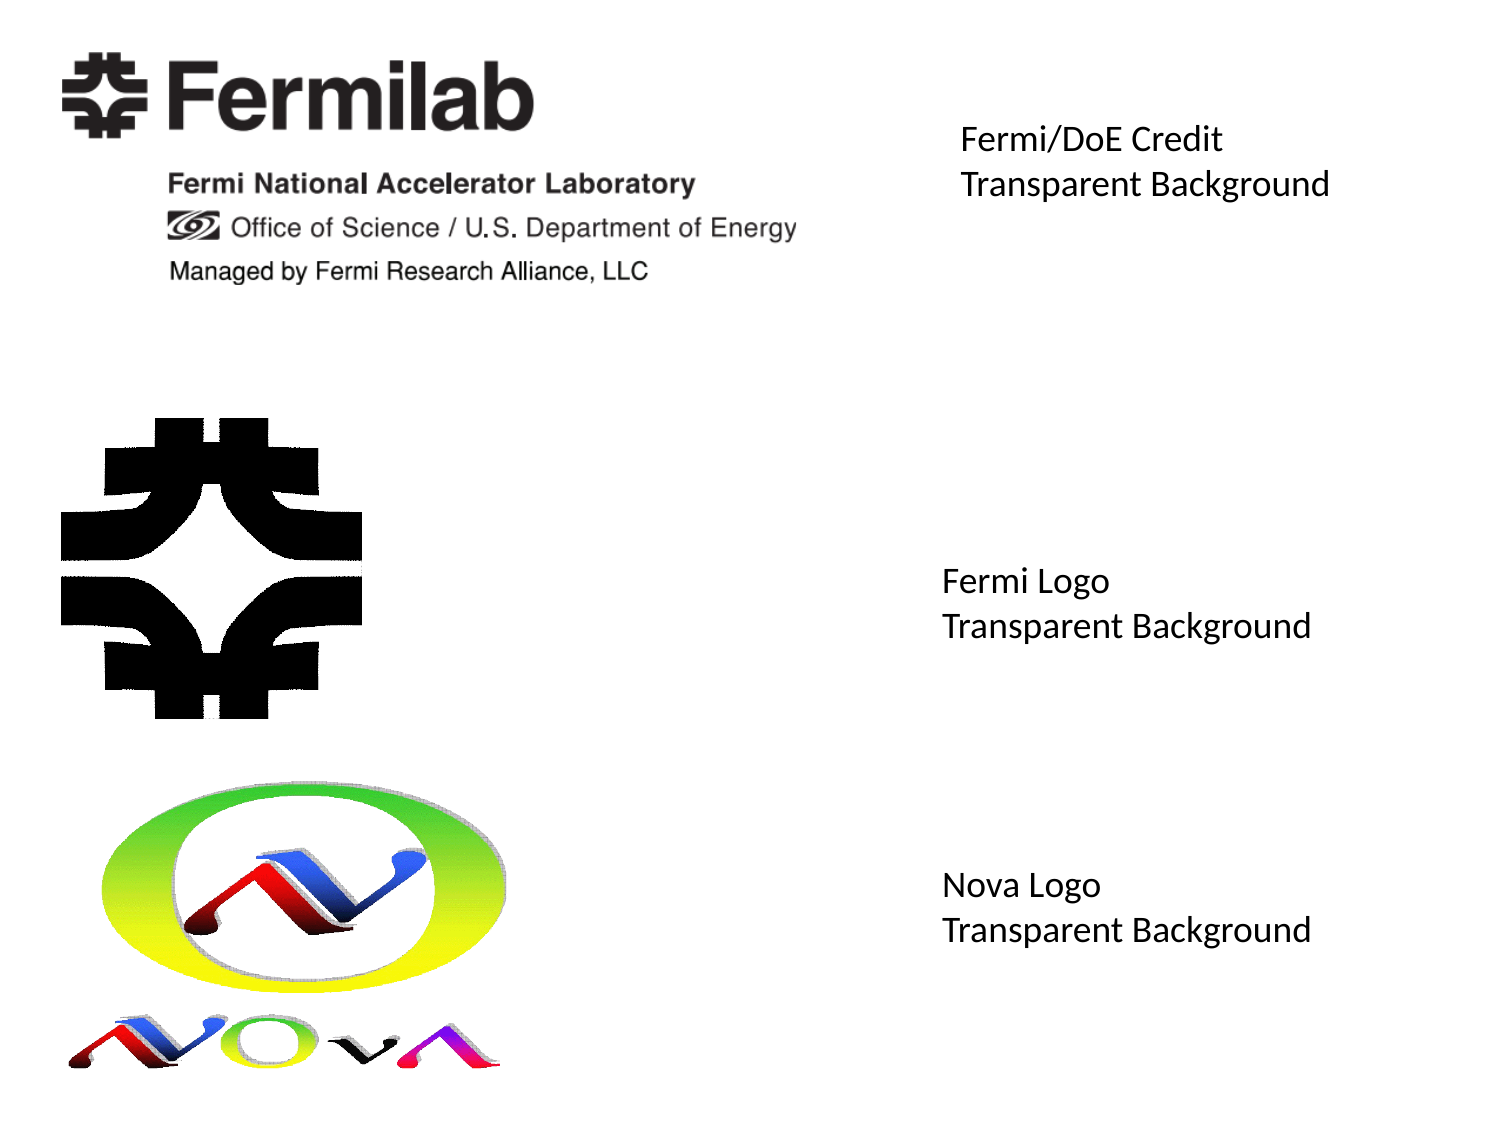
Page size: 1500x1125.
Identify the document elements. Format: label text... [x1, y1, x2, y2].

text_box Fermi Logo Transparent Background [927, 549, 1328, 654]
picture [61, 51, 797, 285]
text_box Nova Logo Transparent Background [927, 852, 1328, 958]
picture [38, 779, 508, 1076]
picture [61, 418, 363, 719]
text_box Fermi/DoE Credit Transparent Background [945, 106, 1347, 212]
